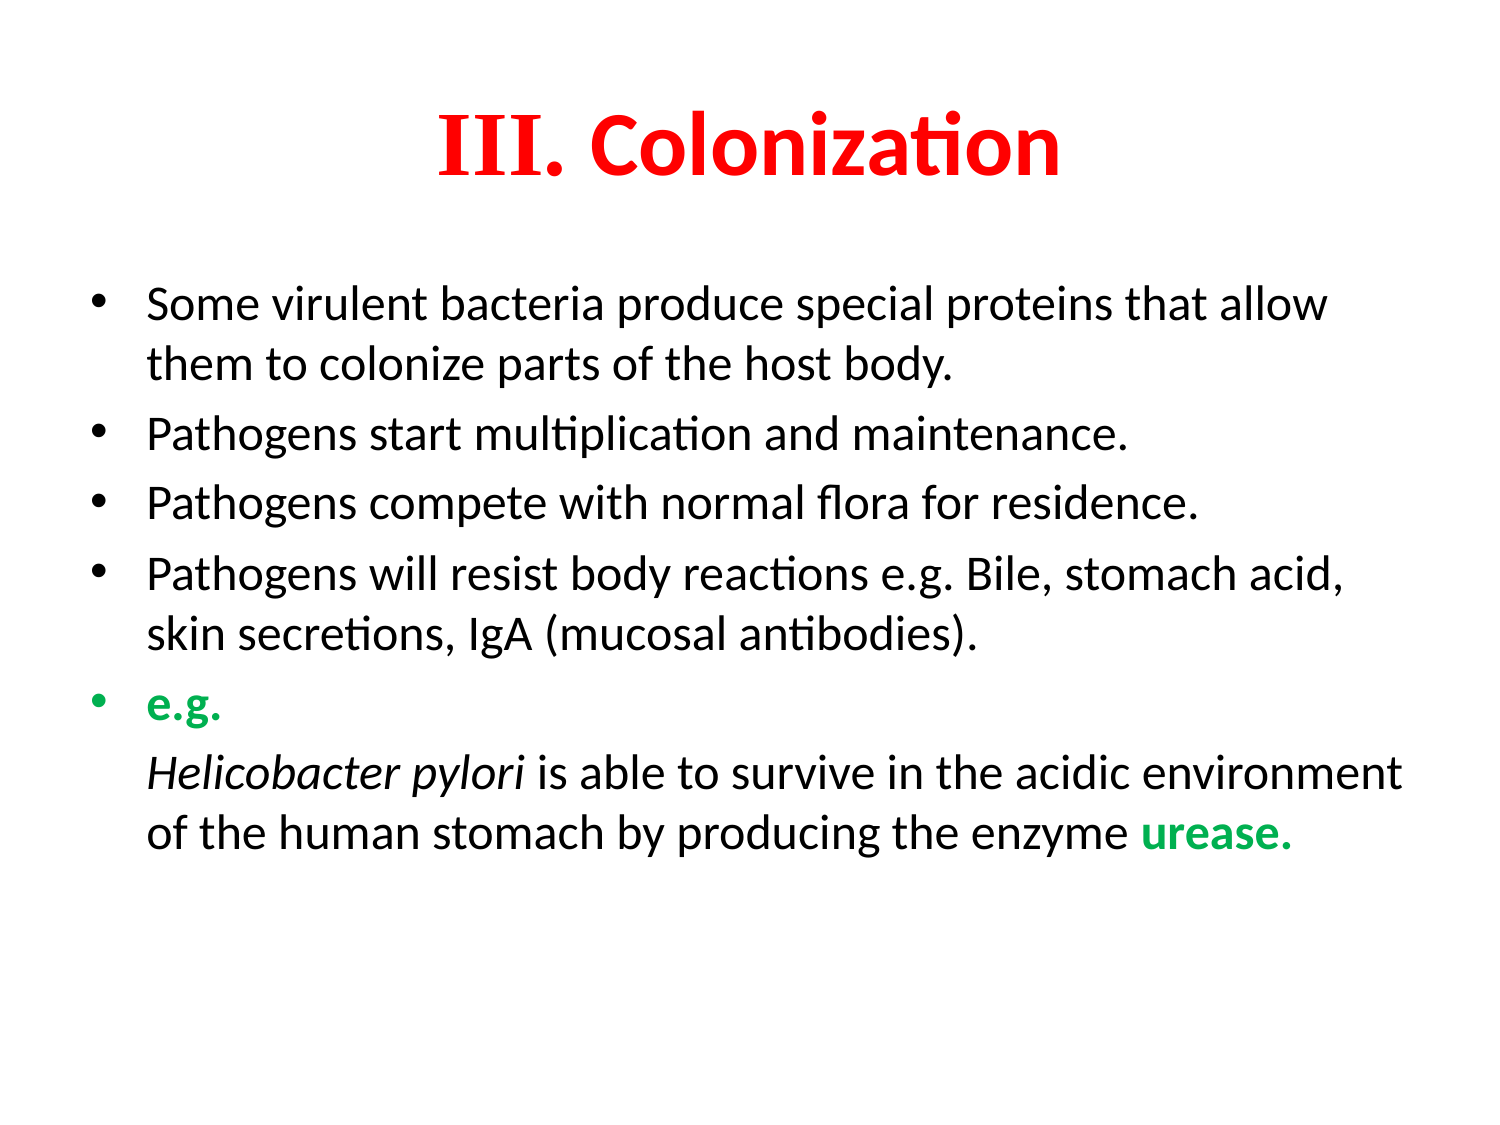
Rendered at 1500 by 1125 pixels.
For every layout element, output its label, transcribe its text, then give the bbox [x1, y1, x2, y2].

title III. Colonization [75, 45, 1425, 233]
list Some virulent bacteria produce special proteins that allow them to colonize parts of the host body. Pathogens start multiplication and maintenance. Pathogens compete with normal flora for residence. Pathogens will resist body reactions e.g. Bile, stomach acid, skin secretions, IgA (mucosal antibodies). e.g. Helicobacter pylori is able to survive in the acidic environment of the human stomach by producing the enzyme urease. [75, 262, 1425, 1059]
